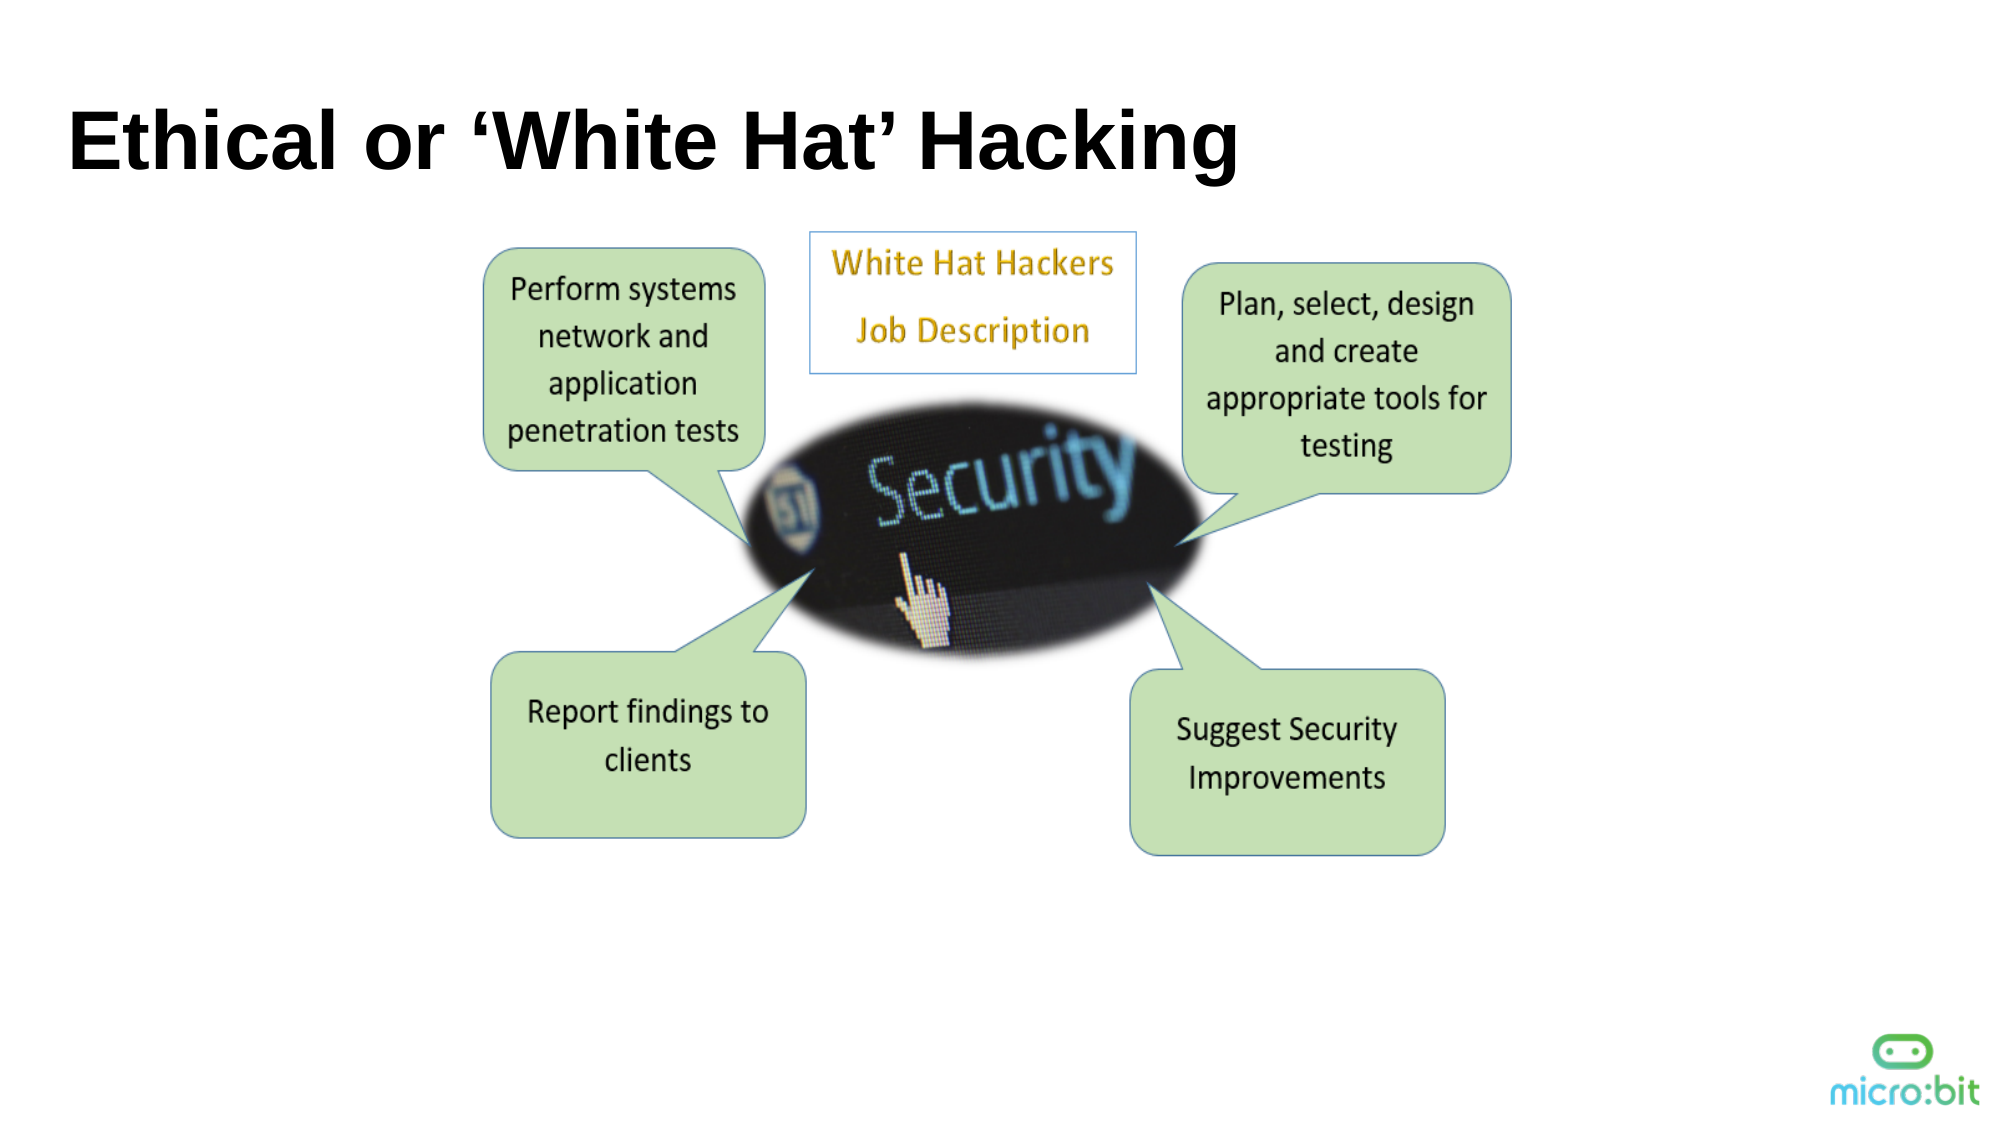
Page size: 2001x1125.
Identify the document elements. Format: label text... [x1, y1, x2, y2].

picture [1830, 1029, 1980, 1106]
picture [461, 190, 1539, 890]
text_box Ethical or ‘White Hat’ Hacking [52, 65, 1944, 831]
